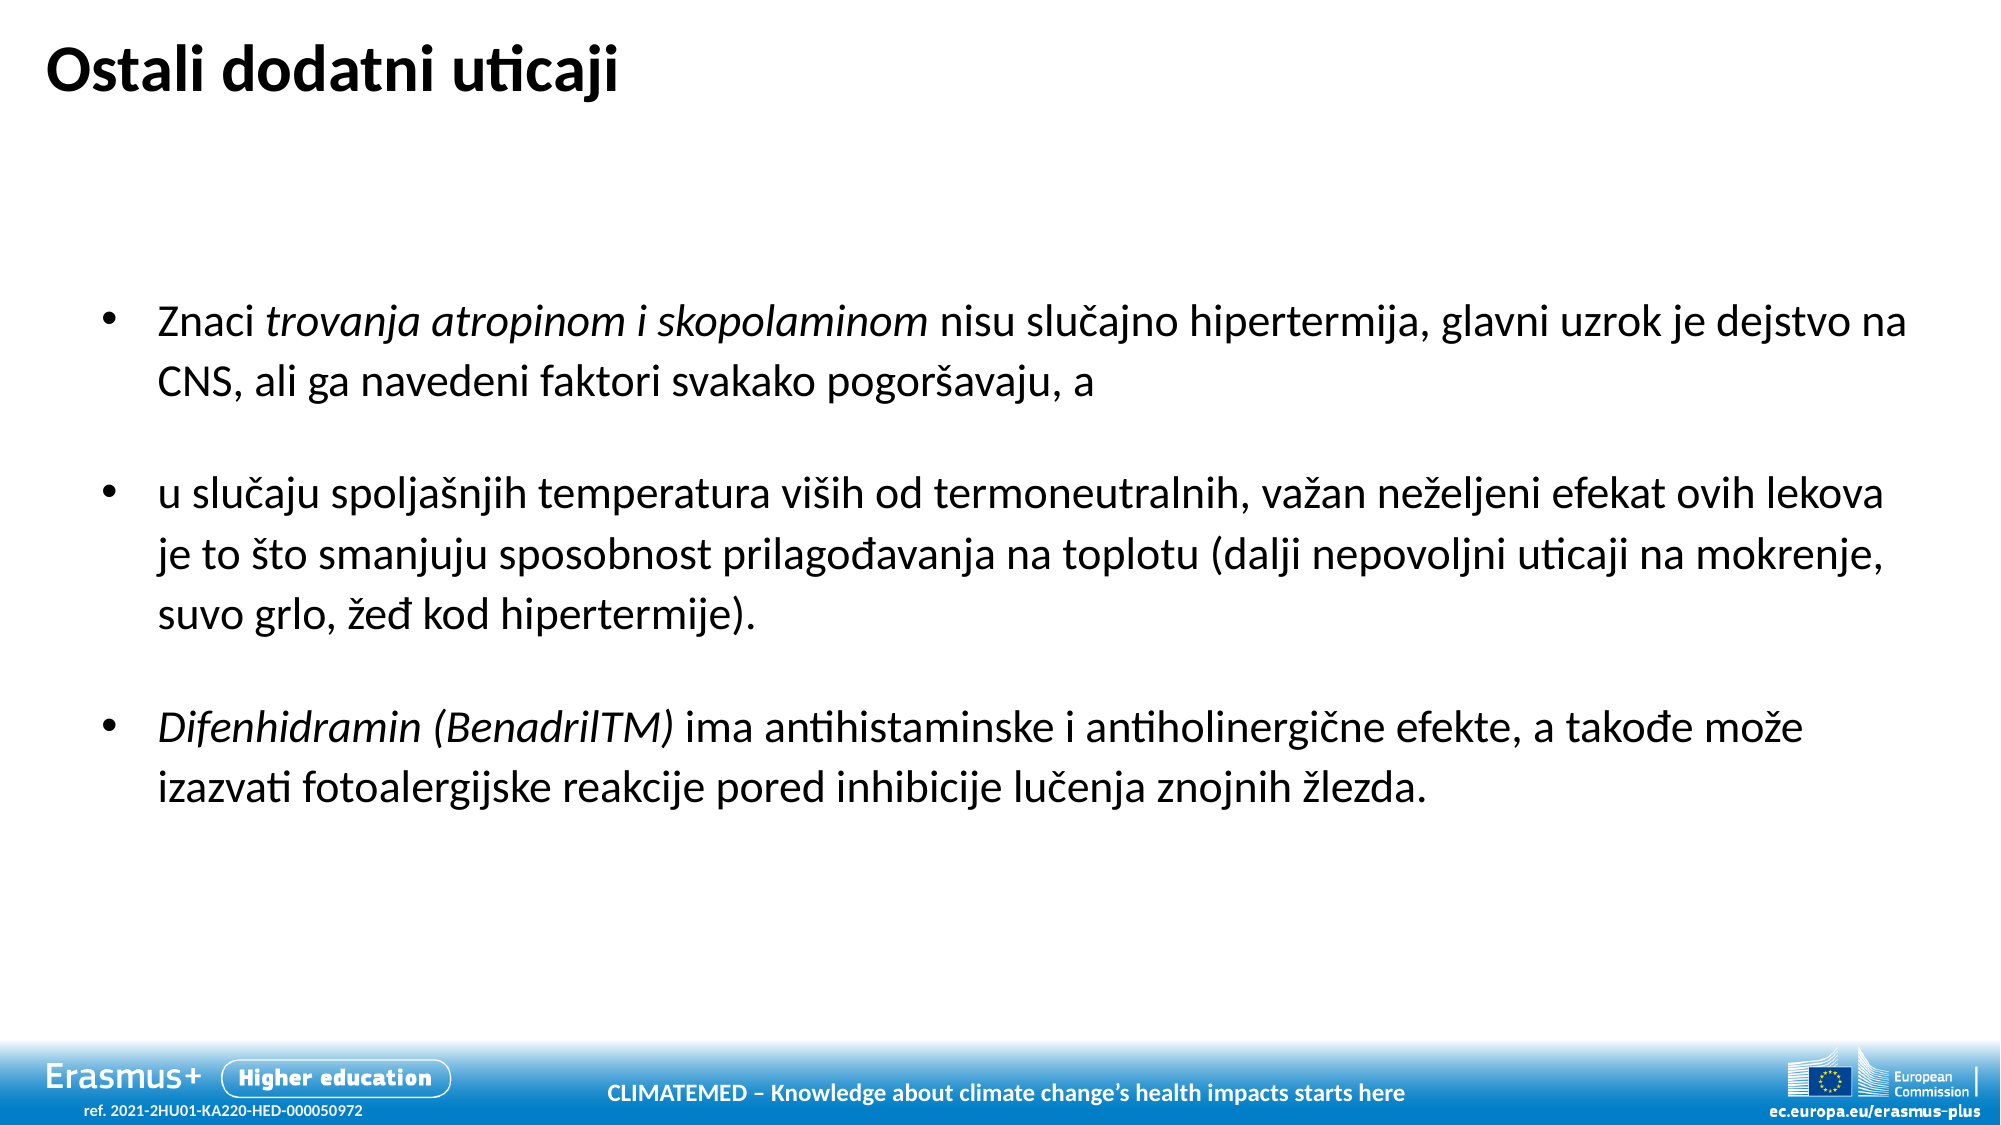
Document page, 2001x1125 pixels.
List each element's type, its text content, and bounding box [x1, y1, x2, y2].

list Znaci trovanja atropinom i skopolaminom nisu slučajno hipertermija, glavni uzrok je dejstvo na CNS, ali ga navedeni faktori svakako pogoršavaju, a u slučaju spoljašnjih temperatura viših od termoneutralnih, važan neželjeni efekat ovih lekova je to što smanjuju sposobnost prilagođavanja na toplotu (dalji nepovoljni uticaji na mokrenje, suvo grlo, žeđ kod hipertermije). Difenhidramin (BenadrilTM) ima antihistaminske i antiholinergične efekte, a takođe može izazvati fotoalergijske reakcije pored inhibicije lučenja znojnih žlezda. [86, 277, 1932, 1035]
title Ostali dodatni uticaji [31, 25, 1984, 116]
picture [0, 899, 2000, 1125]
